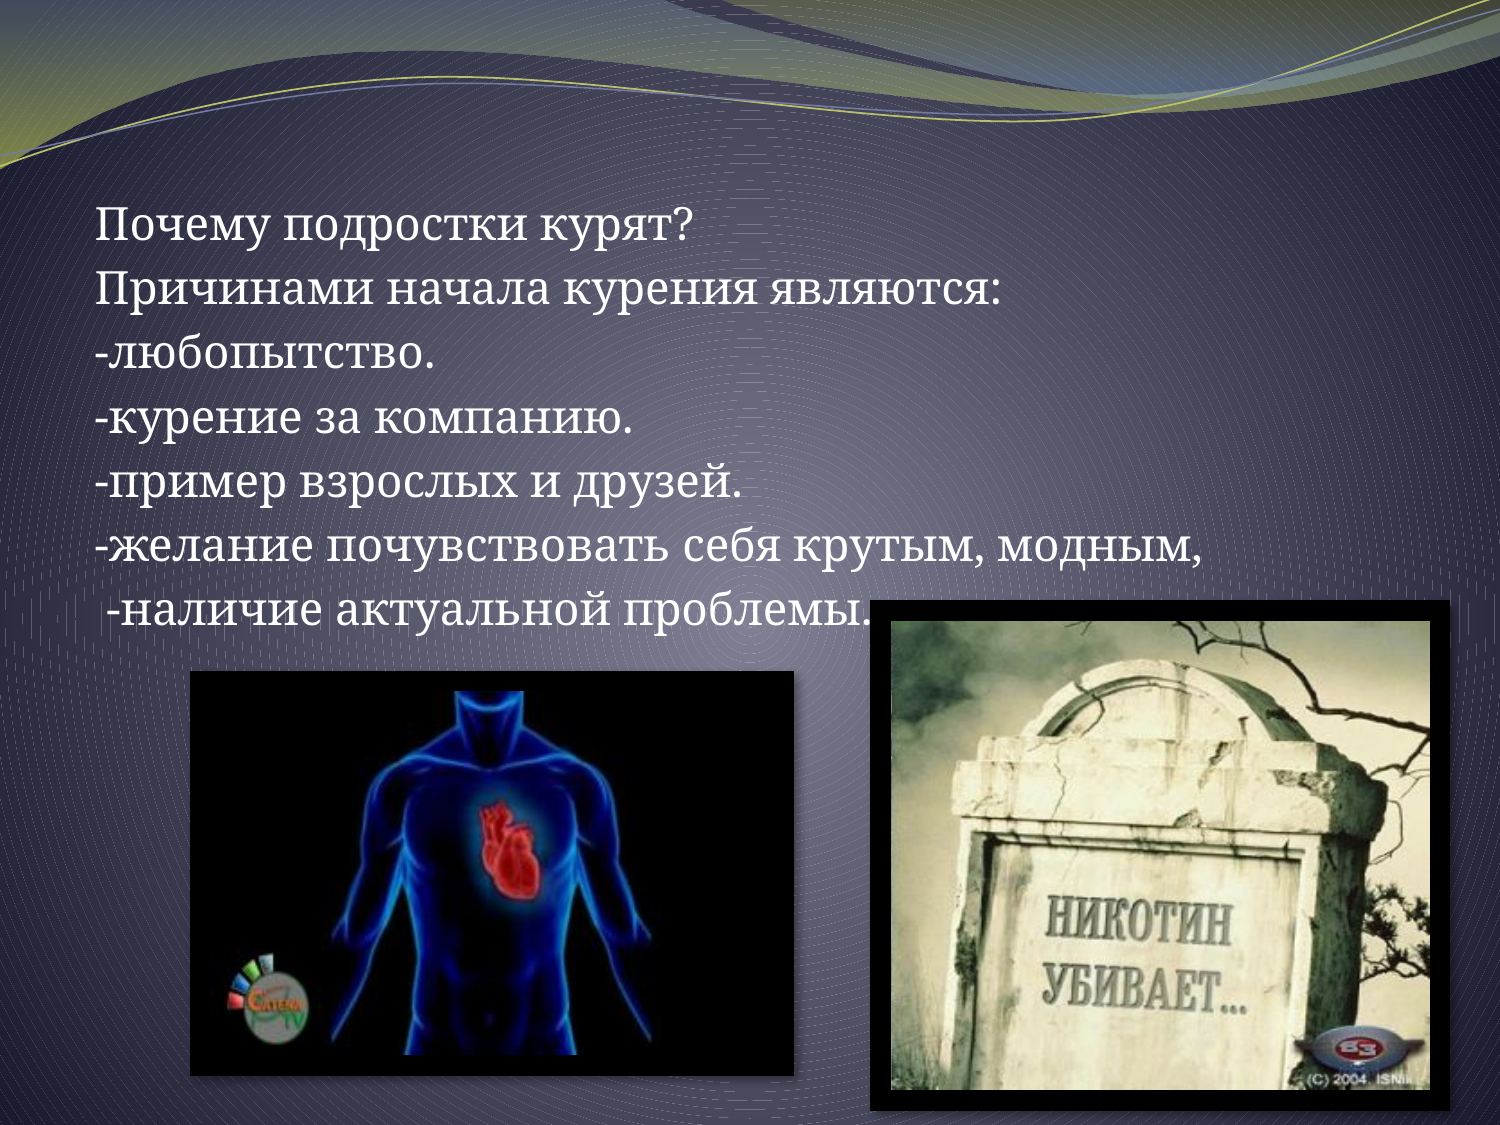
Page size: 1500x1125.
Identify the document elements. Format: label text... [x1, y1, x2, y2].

picture [210, 691, 774, 1055]
list Почему подростки курят? Причинами начала курения являются: -любопытство. -курение за компанию. -пример взрослых и друзей. -желание почувствовать себя крутым, модным, -наличие актуальной проблемы. [86, 187, 1336, 704]
picture [890, 620, 1430, 1091]
